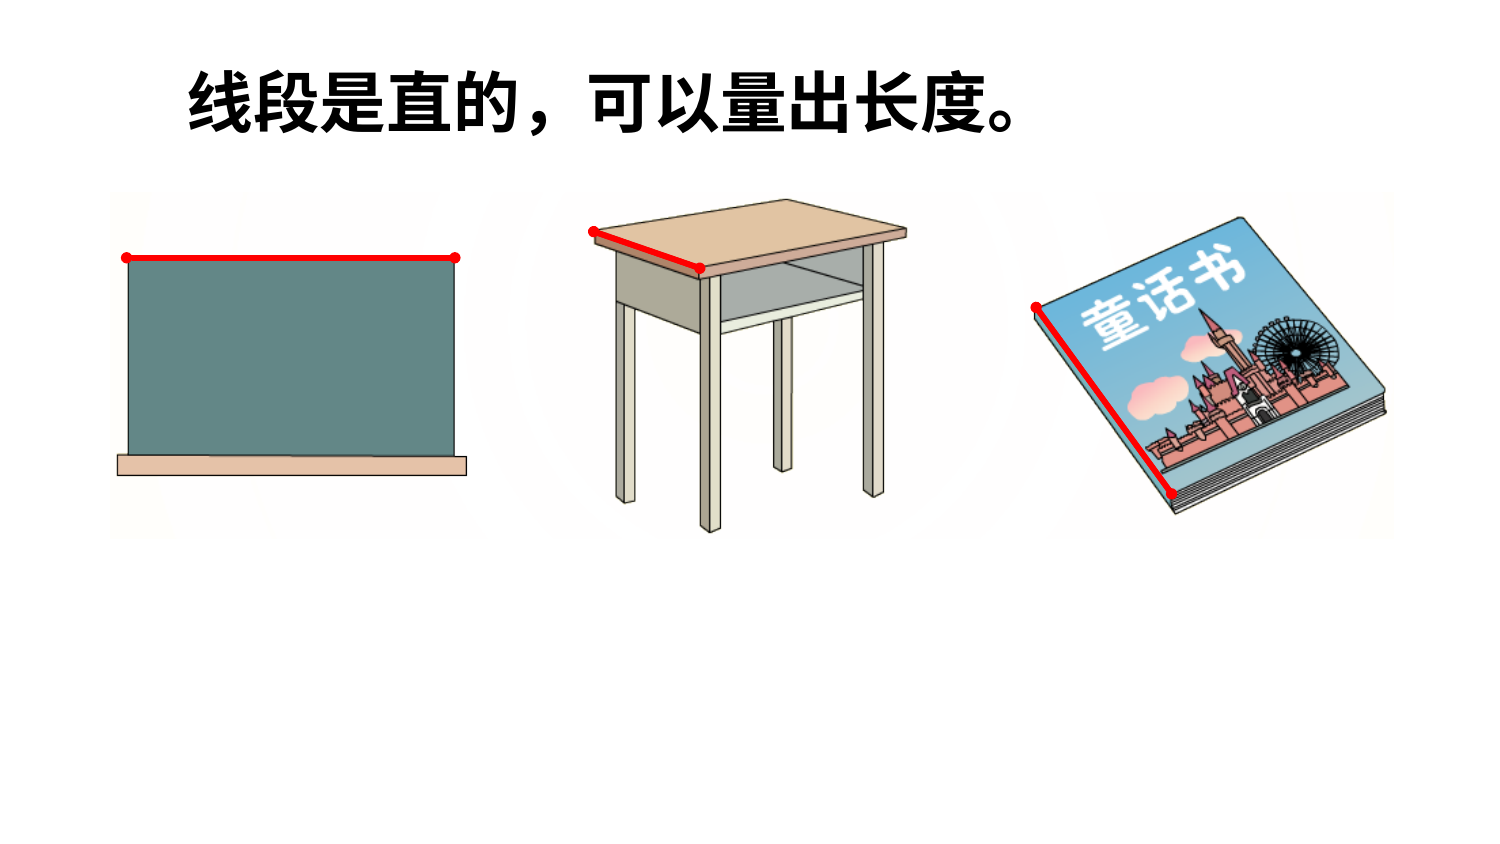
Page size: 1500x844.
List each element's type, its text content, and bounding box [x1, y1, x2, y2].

picture [109, 192, 1394, 539]
text_box 线段是直的，可以量出长度。 [171, 53, 1313, 148]
